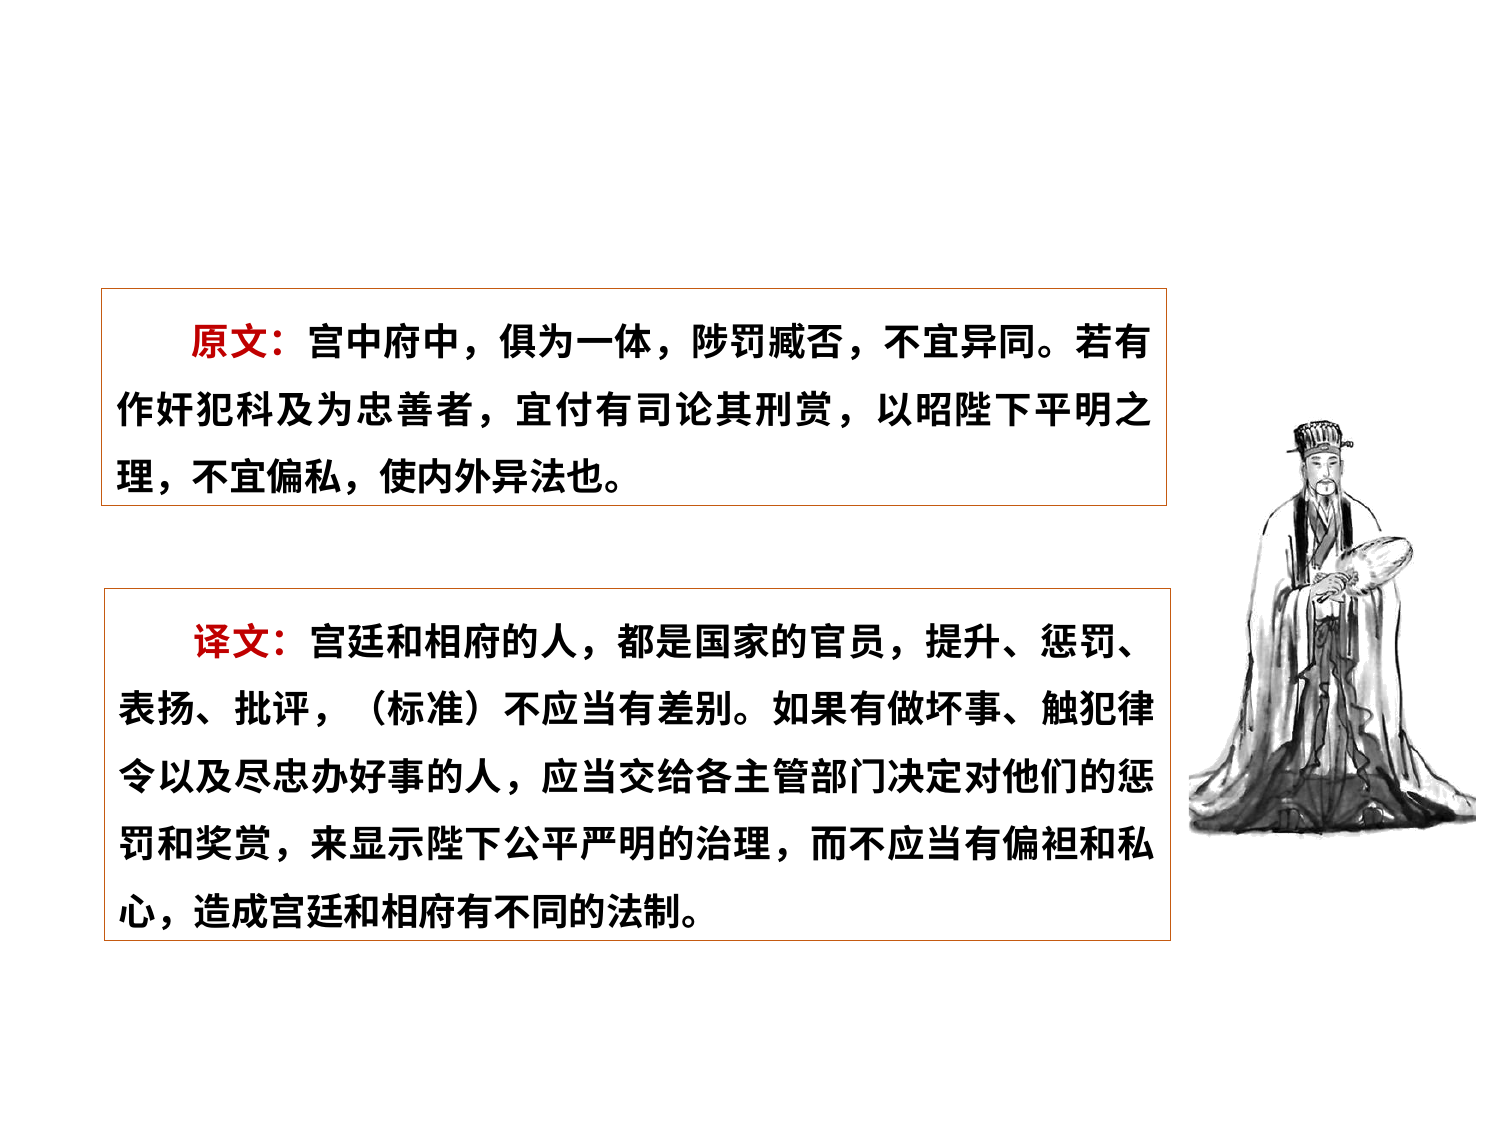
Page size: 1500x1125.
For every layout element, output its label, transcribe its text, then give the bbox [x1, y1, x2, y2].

picture [1188, 416, 1476, 848]
text_box 译文：宫廷和相府的人，都是国家的官员，提升、惩罚、表扬、批评，（标准）不应当有差别。如果有做坏事、触犯律令以及尽忠办好事的人，应当交给各主管部门决定对他们的惩罚和奖赏，来显示陛下公平严明的治理，而不应当有偏袒和私心，造成宫廷和相府有不同的法制。 [104, 588, 1171, 941]
text_box 原文：宫中府中，俱为一体，陟罚臧否，不宜异同。若有作奸犯科及为忠善者，宜付有司论其刑赏，以昭陛下平明之理，不宜偏私，使内外异法也。 [101, 288, 1167, 506]
